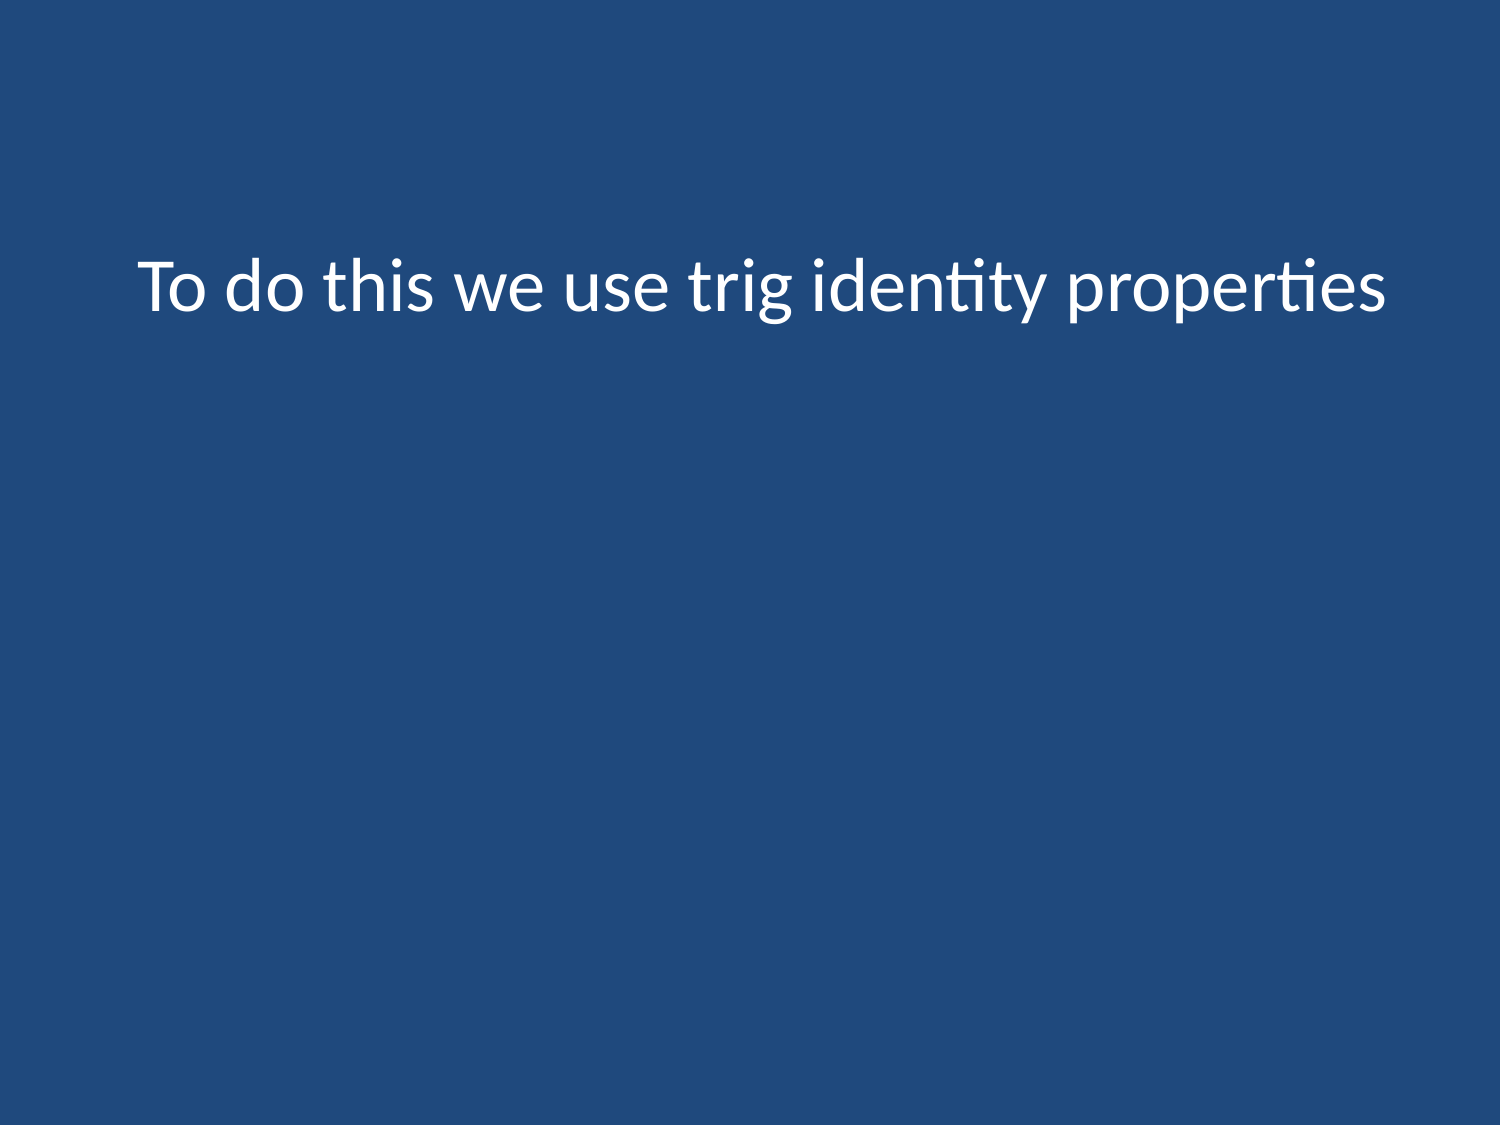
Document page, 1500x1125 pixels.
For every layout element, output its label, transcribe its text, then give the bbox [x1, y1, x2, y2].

title To do this we use trig identity properties [87, 187, 1438, 375]
